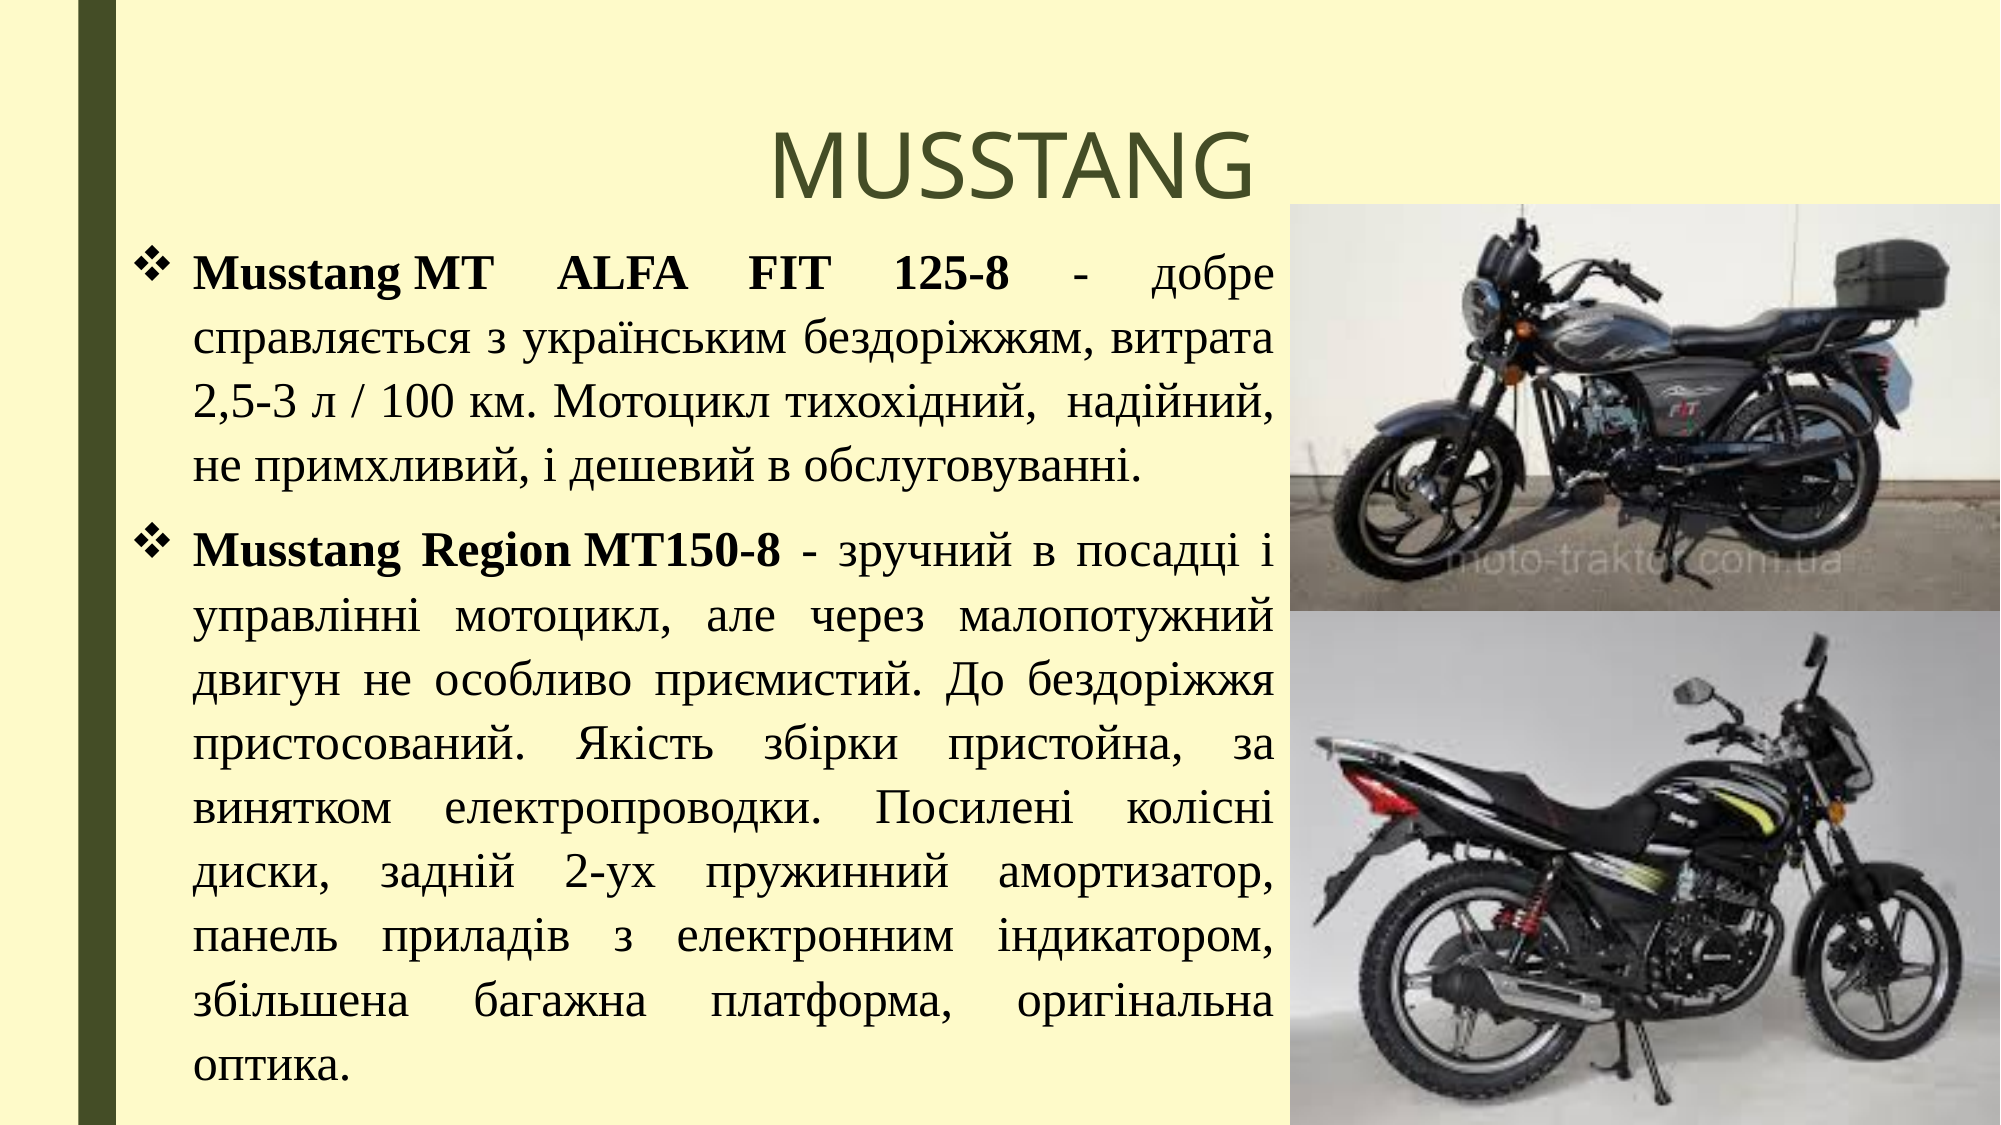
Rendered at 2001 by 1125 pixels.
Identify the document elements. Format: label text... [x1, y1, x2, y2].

list Musstang МТ ALFA FIT 125-8 - добре справляється з українським бездоріжжям, витрата 2,5-3 л / 100 км. Мотоцикл тихохідний, надійний, не примхливий, і дешевий в обслуговуванні. Musstang Region МТ150-8 - зручний в посадці і управлінні мотоцикл, але через малопотужний двигун не особливо приємистий. До бездоріжжя пристосований. Якість збірки пристойна, за винятком електропроводки. Посилені колісні диски, задній 2-ух пружинний амортизатор, панель приладів з електронним індикатором, збільшена багажна платформа, оригінальна оптика. [114, 227, 1289, 1125]
title MUSSTANG [225, 112, 1800, 227]
picture [1289, 204, 2000, 1125]
